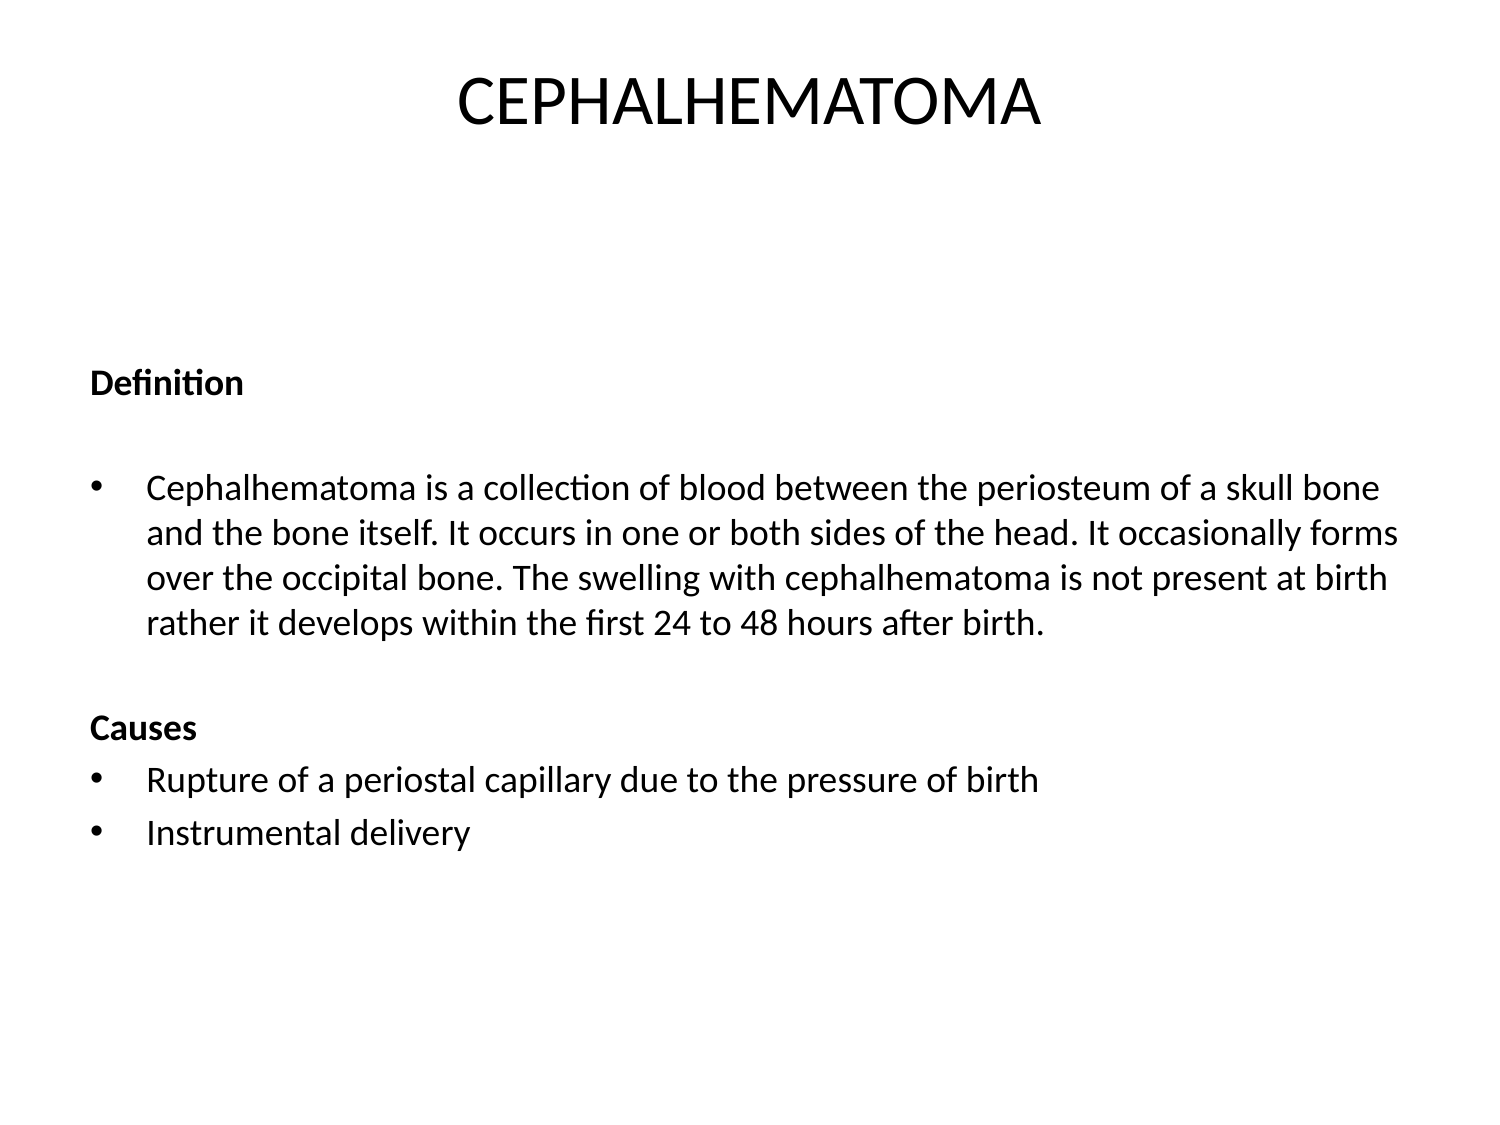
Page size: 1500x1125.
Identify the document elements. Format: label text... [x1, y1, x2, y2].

title CEPHALHEMATOMA [75, 45, 1425, 233]
list Definition Cephalhematoma is a collection of blood between the periosteum of a skull bone and the bone itself. It occurs in one or both sides of the head. It occasionally forms over the occipital bone. The swelling with cephalhematoma is not present at birth rather it develops within the first 24 to 48 hours after birth. Causes Rupture of a periostal capillary due to the pressure of birth Instrumental delivery [75, 262, 1425, 1005]
